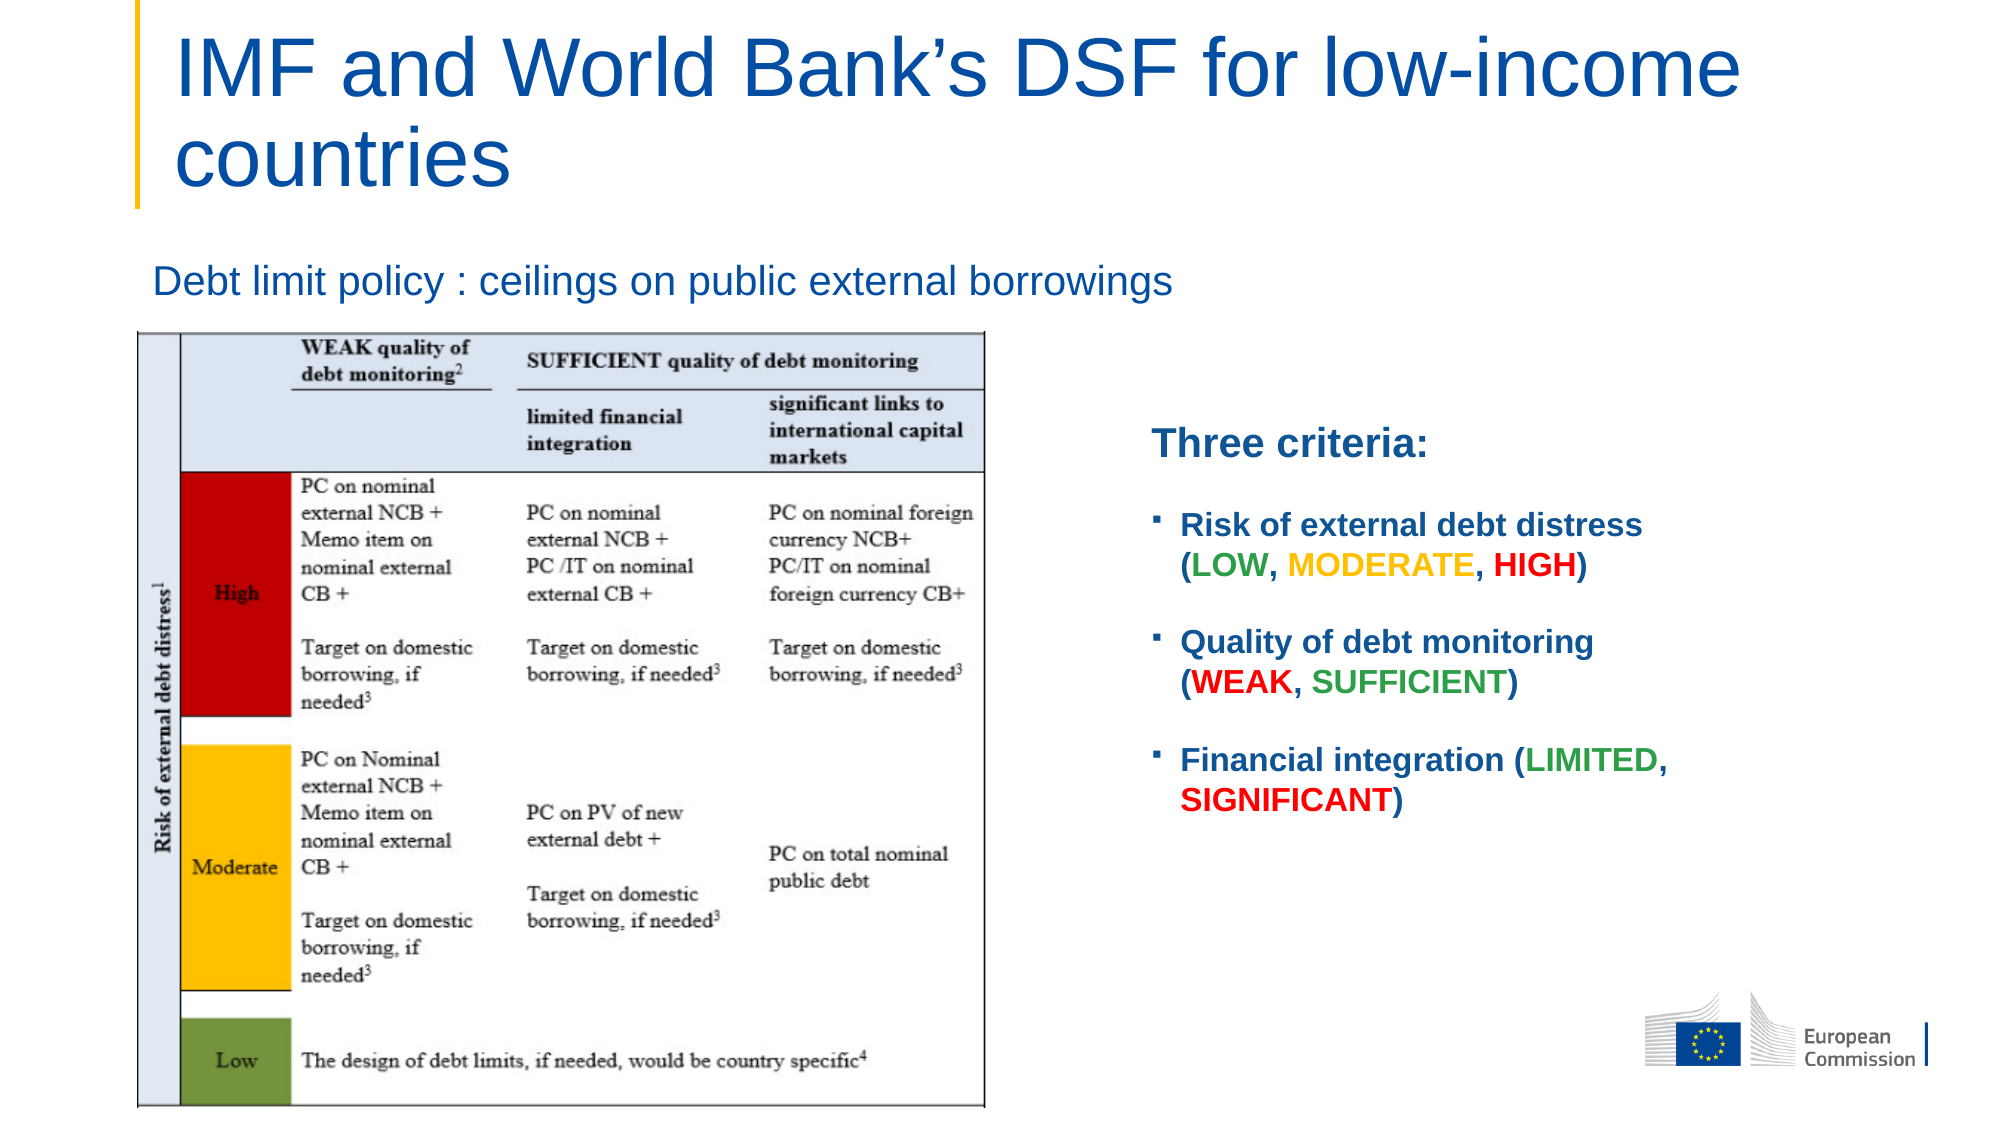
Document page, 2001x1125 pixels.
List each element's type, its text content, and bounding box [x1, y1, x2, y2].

picture [137, 331, 987, 1108]
picture [1645, 991, 1928, 1066]
text_box Three criteria: Risk of external debt distress (Low, Moderate, High) Quality of debt monitoring (weak, sufficient) Financial integration (limited, significant) [1136, 408, 1732, 976]
text_box Debt limit policy : ceilings on public external borrowings [137, 231, 1863, 305]
title IMF and World Bank’s DSF for low-income countries [159, 0, 1885, 205]
